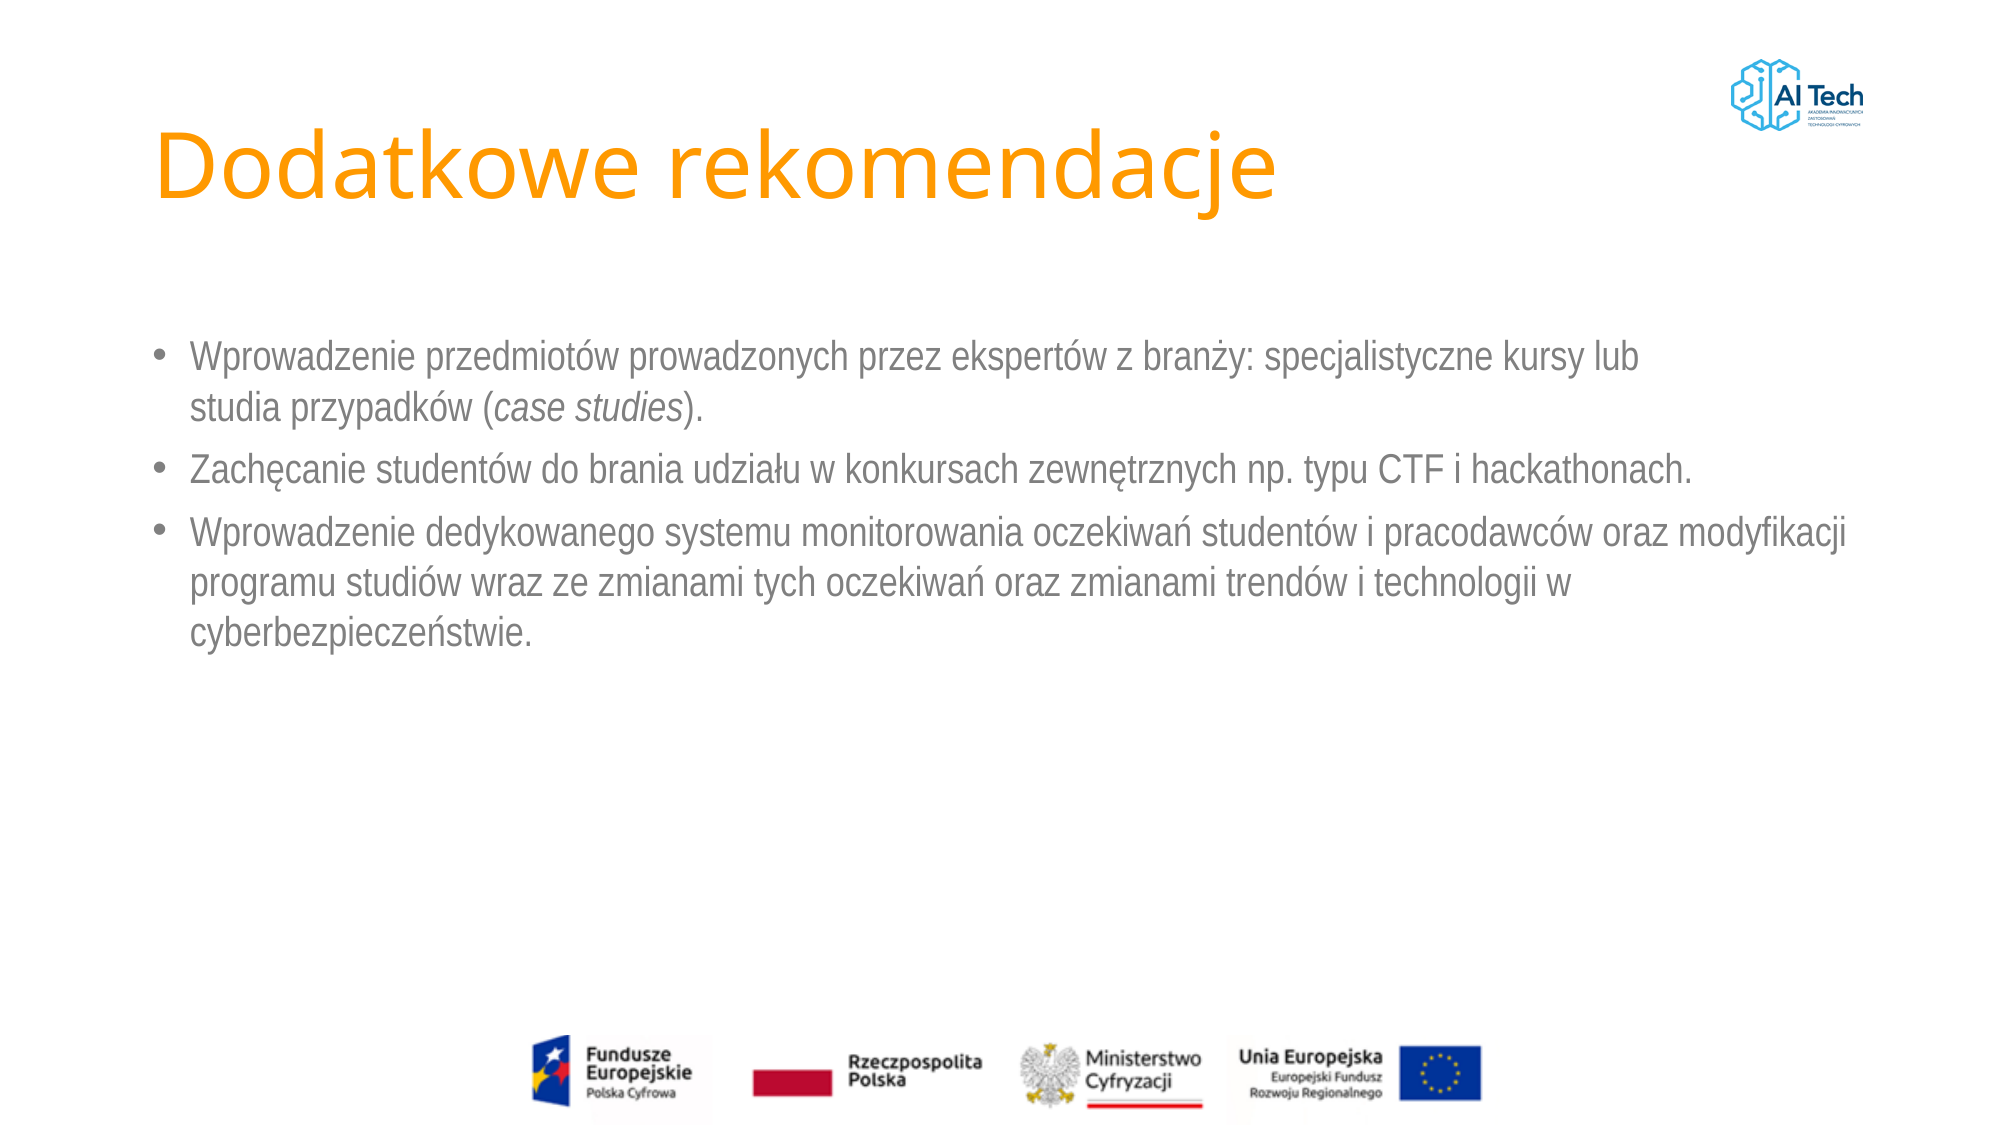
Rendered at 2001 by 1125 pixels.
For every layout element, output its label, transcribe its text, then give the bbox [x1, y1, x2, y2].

picture [499, 1036, 1501, 1125]
title Dodatkowe rekomendacje [137, 59, 1863, 278]
list Wprowadzenie przedmiotów prowadzonych przez ekspertów z branży: specjalistyczne kursy lub studia przypadków (case studies). Zachęcanie studentów do brania udziału w konkursach zewnętrznych np. typu CTF i hackathonach. Wprowadzenie dedykowanego systemu monitorowania oczekiwań studentów i pracodawców oraz modyfikacji programu studiów wraz ze zmianami tych oczekiwań oraz zmianami trendów i technologii w cyberbezpieczeństwie. [137, 321, 1863, 1036]
